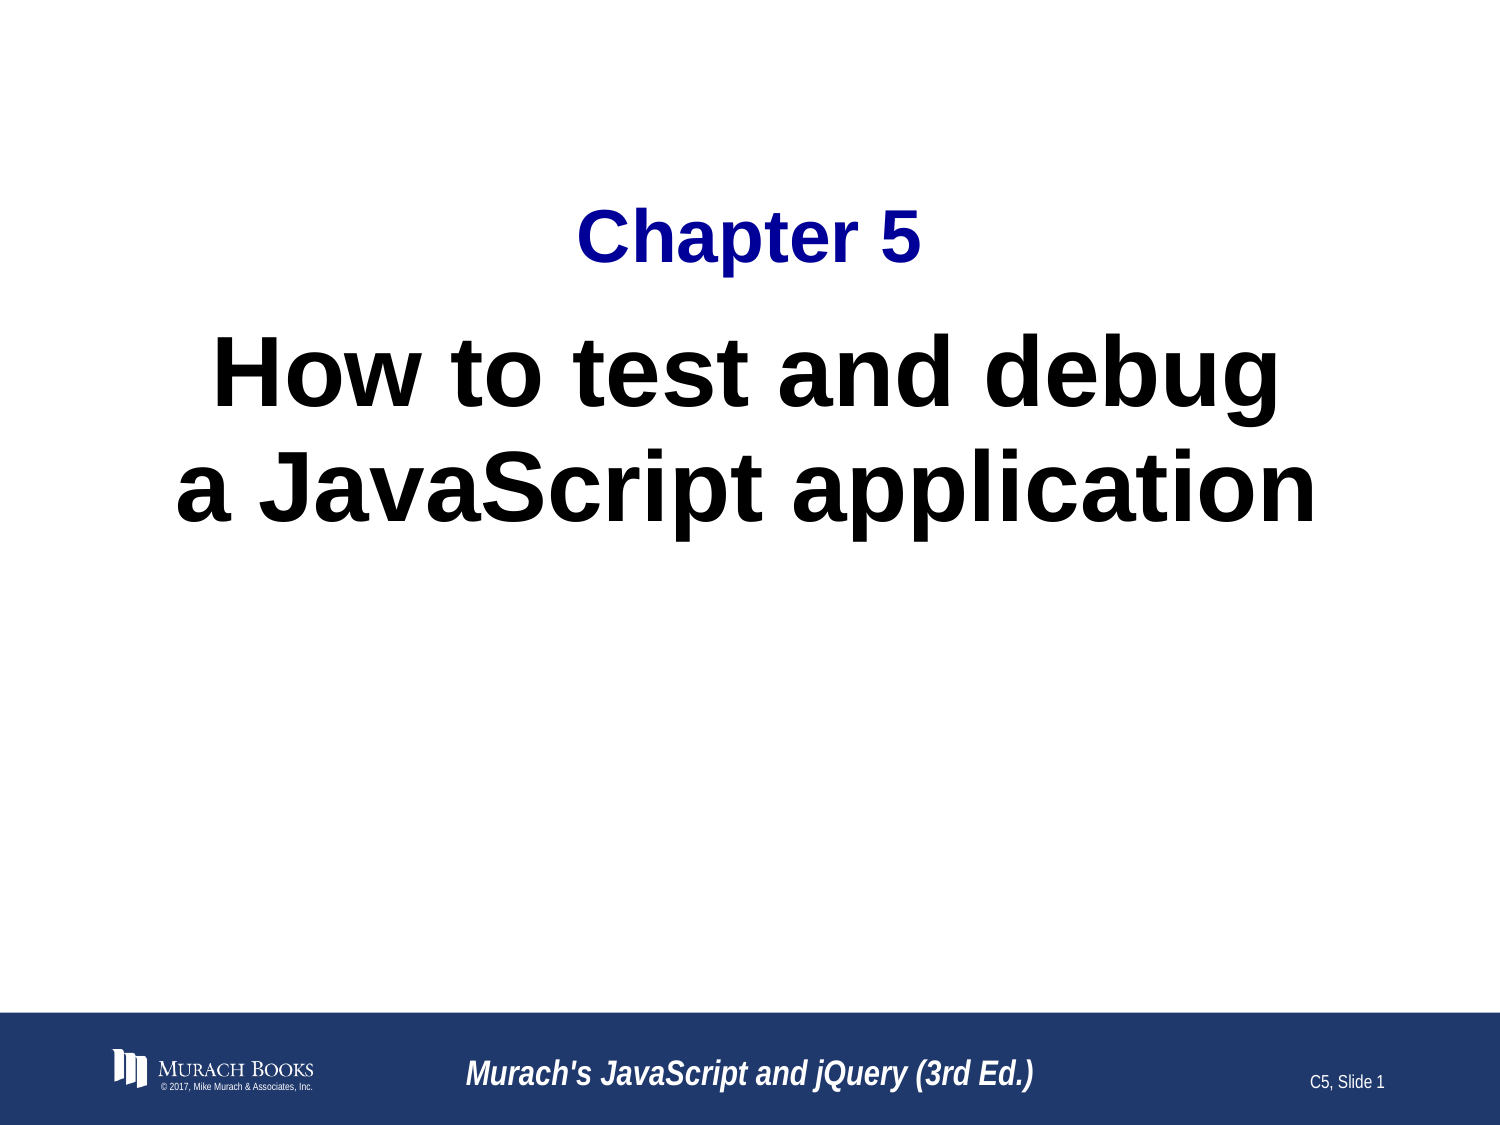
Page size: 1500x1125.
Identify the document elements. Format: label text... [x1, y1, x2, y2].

title Chapter 5 [112, 187, 1388, 279]
slide_number C5, Slide 1 [1087, 1025, 1400, 1100]
footer © 2017, Mike Murach & Associates, Inc. [12, 1025, 463, 1100]
slide_number Murach's JavaScript and jQuery (3rd Ed.) [463, 1025, 1050, 1100]
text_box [149, 262, 1346, 756]
